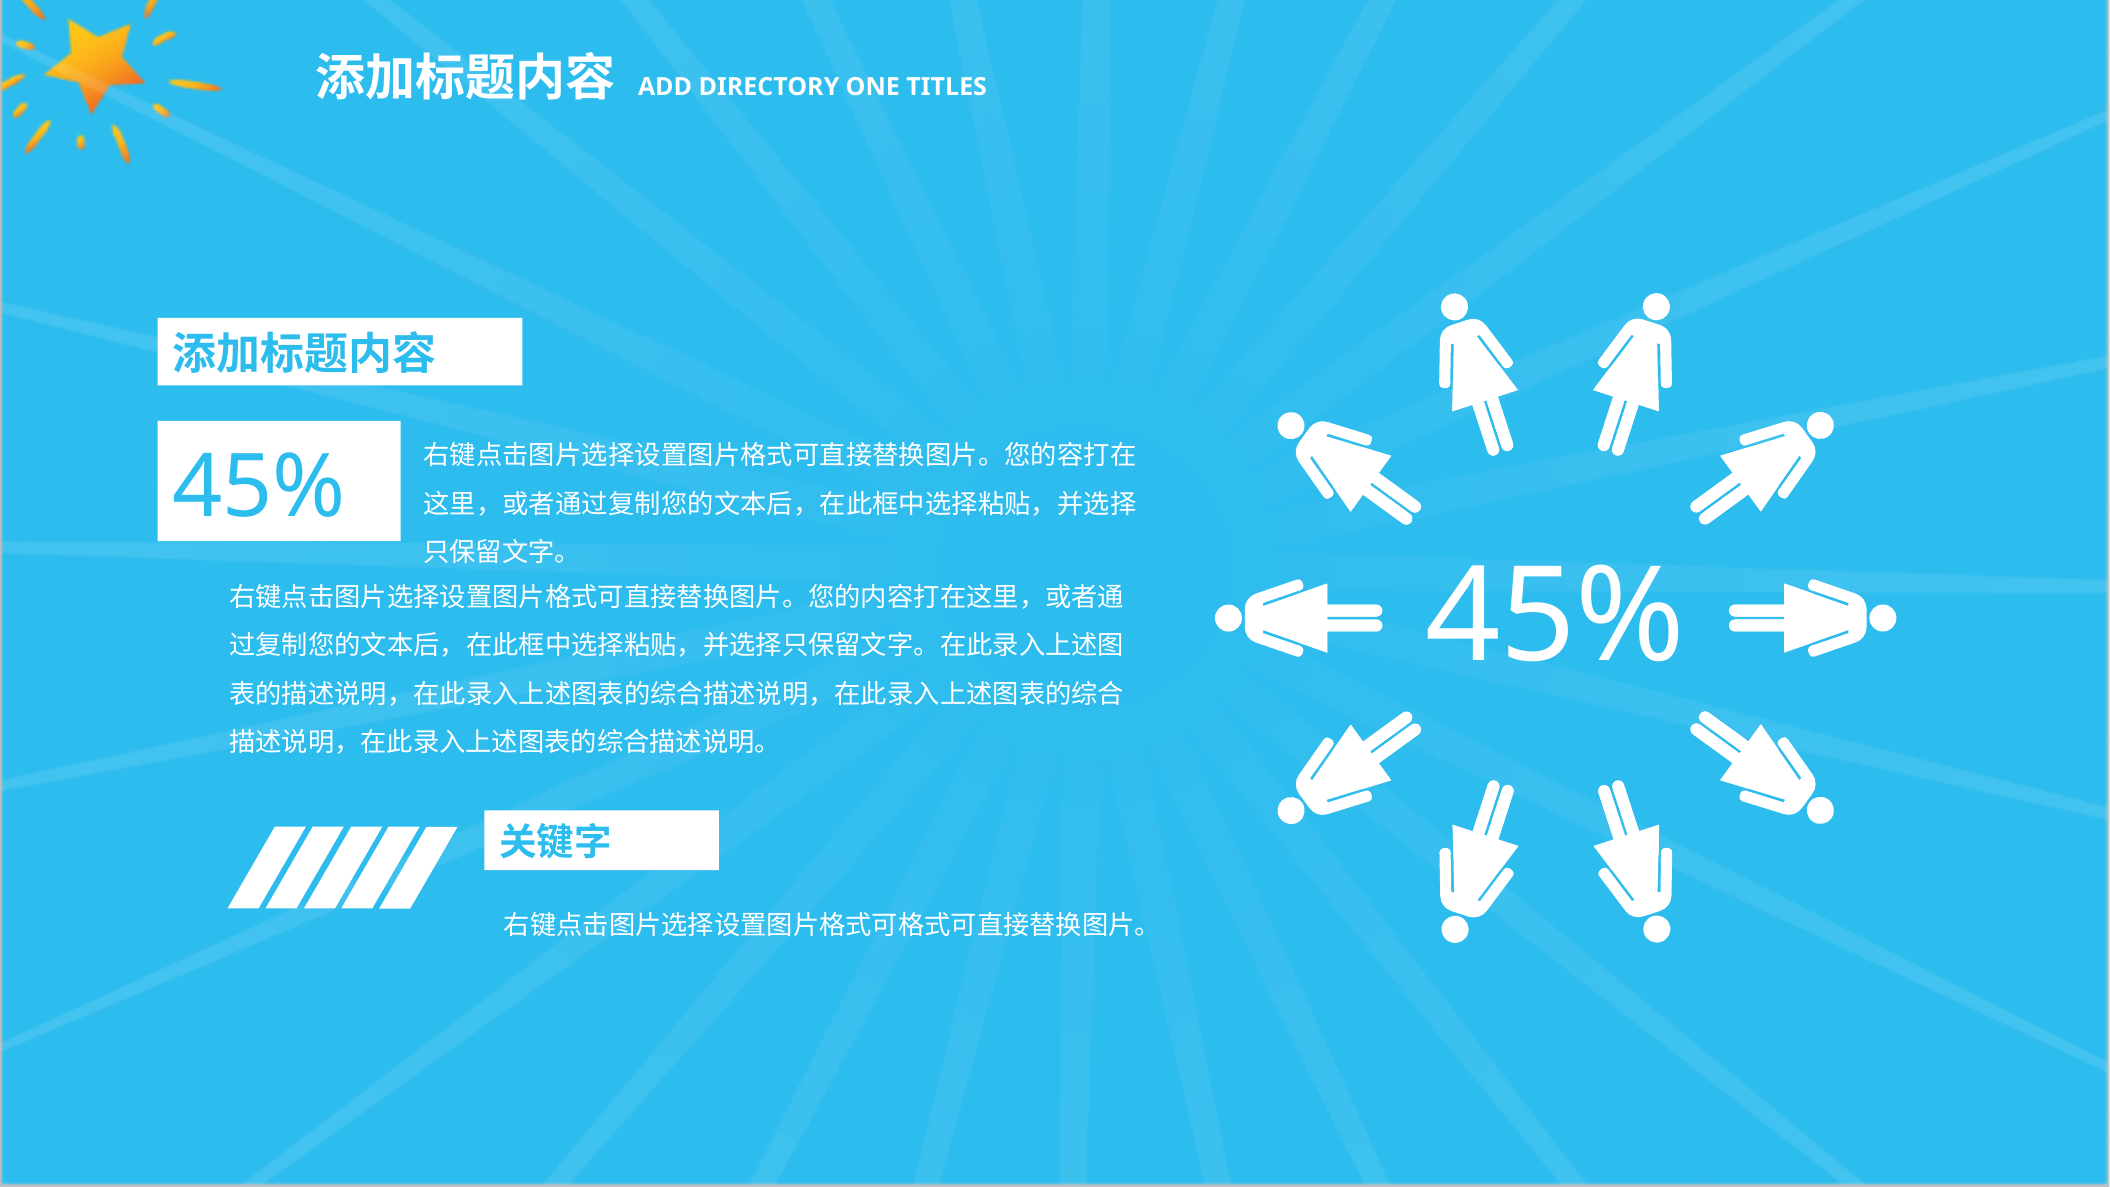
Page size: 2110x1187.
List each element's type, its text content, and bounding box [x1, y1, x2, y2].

text_box [263, 825, 346, 910]
text_box [225, 825, 308, 910]
text_box 45% [157, 420, 401, 542]
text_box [1214, 289, 1897, 947]
text_box 右键点击图片选择设置图片格式可格式可直接替换图片。 [489, 900, 1176, 947]
text_box 关键字 [484, 810, 719, 871]
text_box [339, 825, 422, 910]
picture [0, 0, 2110, 1187]
text_box [302, 825, 385, 910]
text_box [377, 825, 460, 910]
text_box 添加标题内容 [157, 317, 523, 386]
text_box 右键点击图片选择设置图片格式可直接替换图片。您的内容打在这里，或者通过复制您的文本后，在此框中选择粘贴，并选择只保留文字。在此录入上述图表的描述说明，在此录入上述图表的综合描述说明，在此录入上述图表的综合描述说明，在此录入上述图表的综合描述说明。 [214, 556, 1138, 765]
text_box 右键点击图片选择设置图片格式可直接替换图片。您的容打在这里，或者通过复制您的文本后，在此框中选择粘贴，并选择只保留文字。 [408, 414, 1151, 575]
